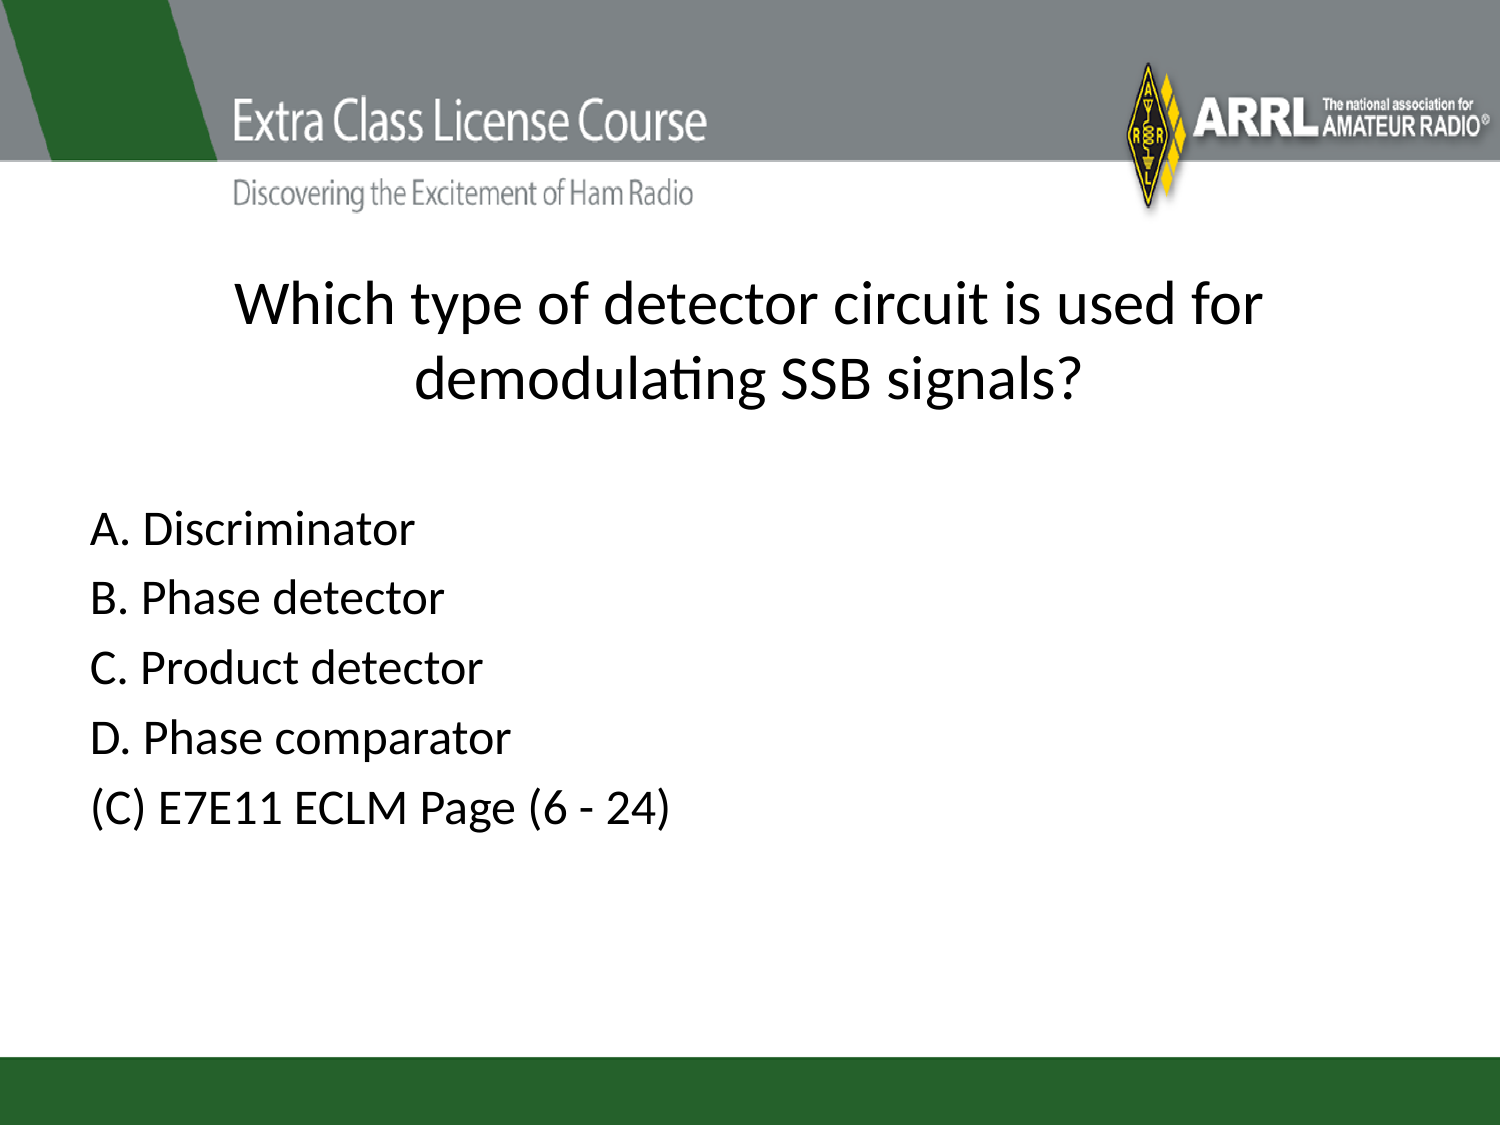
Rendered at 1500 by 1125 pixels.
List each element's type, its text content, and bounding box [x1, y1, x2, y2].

title Which type of detector circuit is used for demodulating SSB signals? [75, 254, 1425, 435]
picture [0, 0, 1500, 1125]
list A. Discriminator B. Phase detector C. Product detector D. Phase comparator (C) E7E11 ECLM Page (6 - 24) [75, 487, 1425, 1005]
